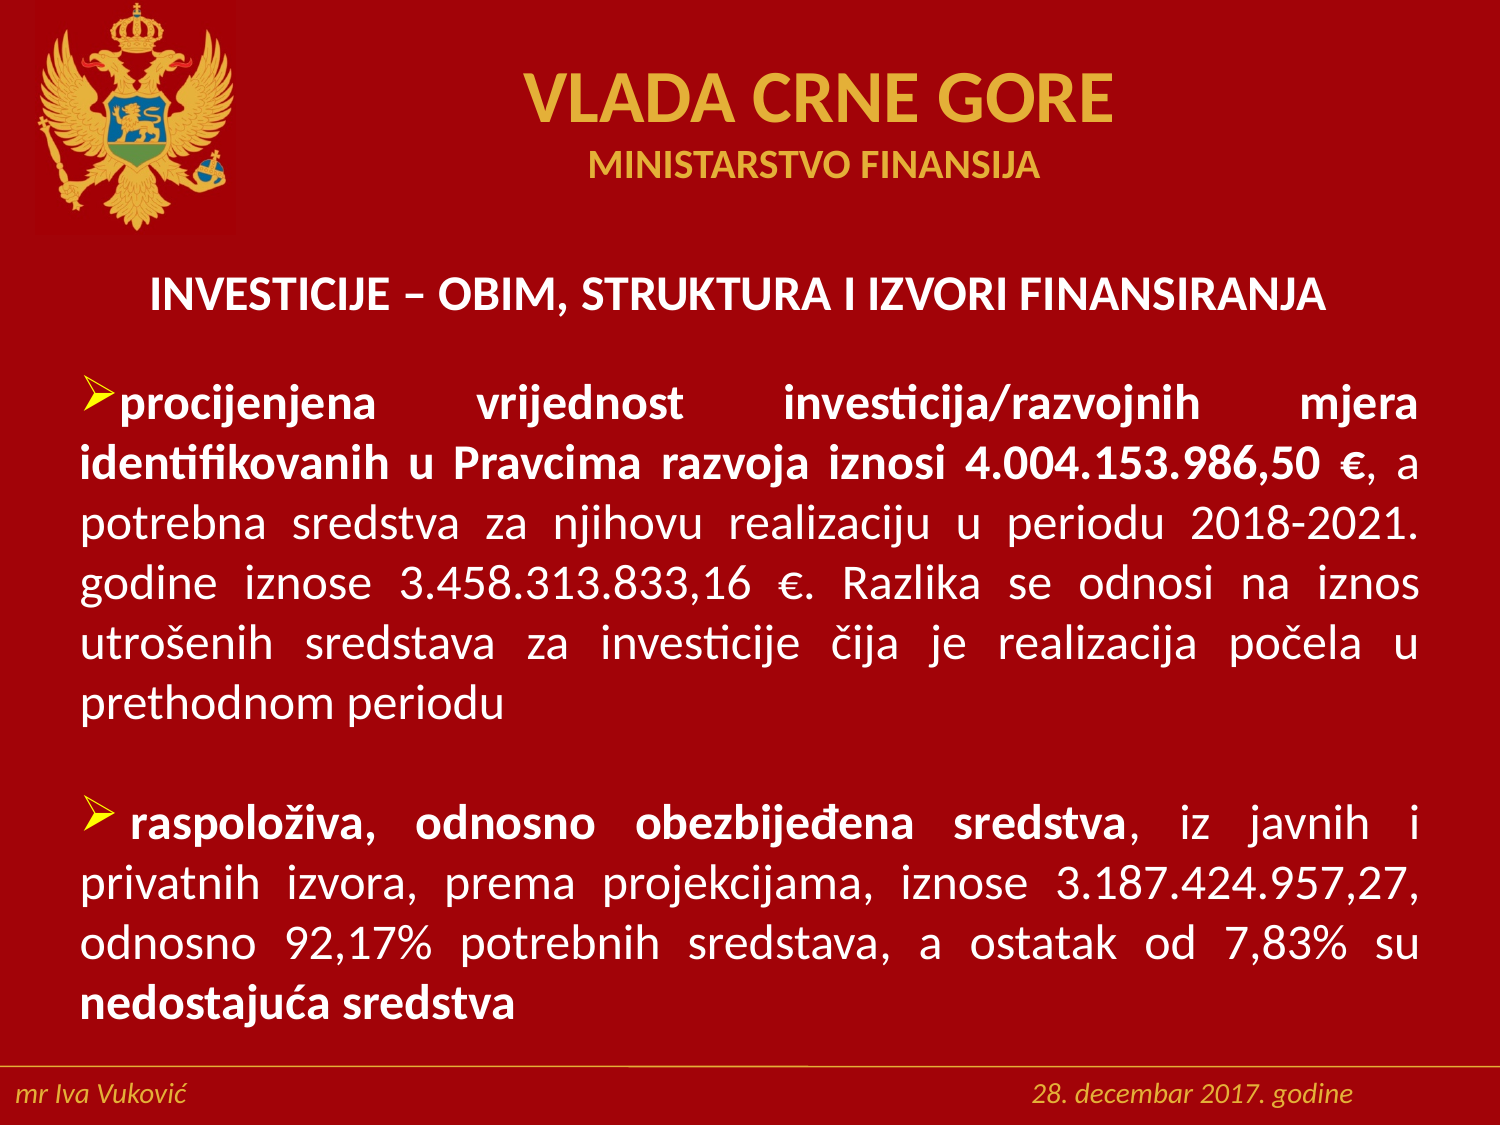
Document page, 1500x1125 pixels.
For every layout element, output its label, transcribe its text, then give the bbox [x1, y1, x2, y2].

text_box procijenjena vrijednost investicija/razvojnih mjera identifikovanih u Pravcima razvoja iznosi 4.004.153.986,50 €, a potrebna sredstva za njihovu realizaciju u periodu 2018-2021. godine iznose 3.458.313.833,16 €. Razlika se odnosi na iznos utrošenih sredstava za investicije čija je realizacija počela u prethodnom periodu raspoloživa, odnosno obezbijeđena sredstva, iz javnih i privatnih izvora, prema projekcijama, iznose 3.187.424.957,27, odnosno 92,17% potrebnih sredstava, a ostatak od 7,83% su nedostajuća sredstva [64, 1074, 1436, 1122]
text_box INVESTICIJE – OBIM, STRUKTURA I IZVORI FINANSIRANJA [134, 252, 1366, 328]
picture [34, 0, 237, 235]
text_box procijenjena vrijednost investicija/razvojnih mjera identifikovanih u Pravcima razvoja iznosi 4.004.153.986,50 €, a potrebna sredstva za njihovu realizaciju u periodu 2018-2021. godine iznose 3.458.313.833,16 €. Razlika se odnosi na iznos utrošenih sredstava za investicije čija je realizacija počela u prethodnom periodu raspoloživa, odnosno obezbijeđena sredstva, iz javnih i privatnih izvora, prema projekcijama, iznose 3.187.424.957,27, odnosno 92,17% potrebnih sredstava, a ostatak od 7,83% su nedostajuća sredstva [64, 361, 1436, 1064]
title VLADA CRNE GORE Ministarstvo finansija [238, 0, 1383, 235]
subtitle mr Iva Vuković 28. decembar 2017. godine [0, 1072, 1500, 1125]
